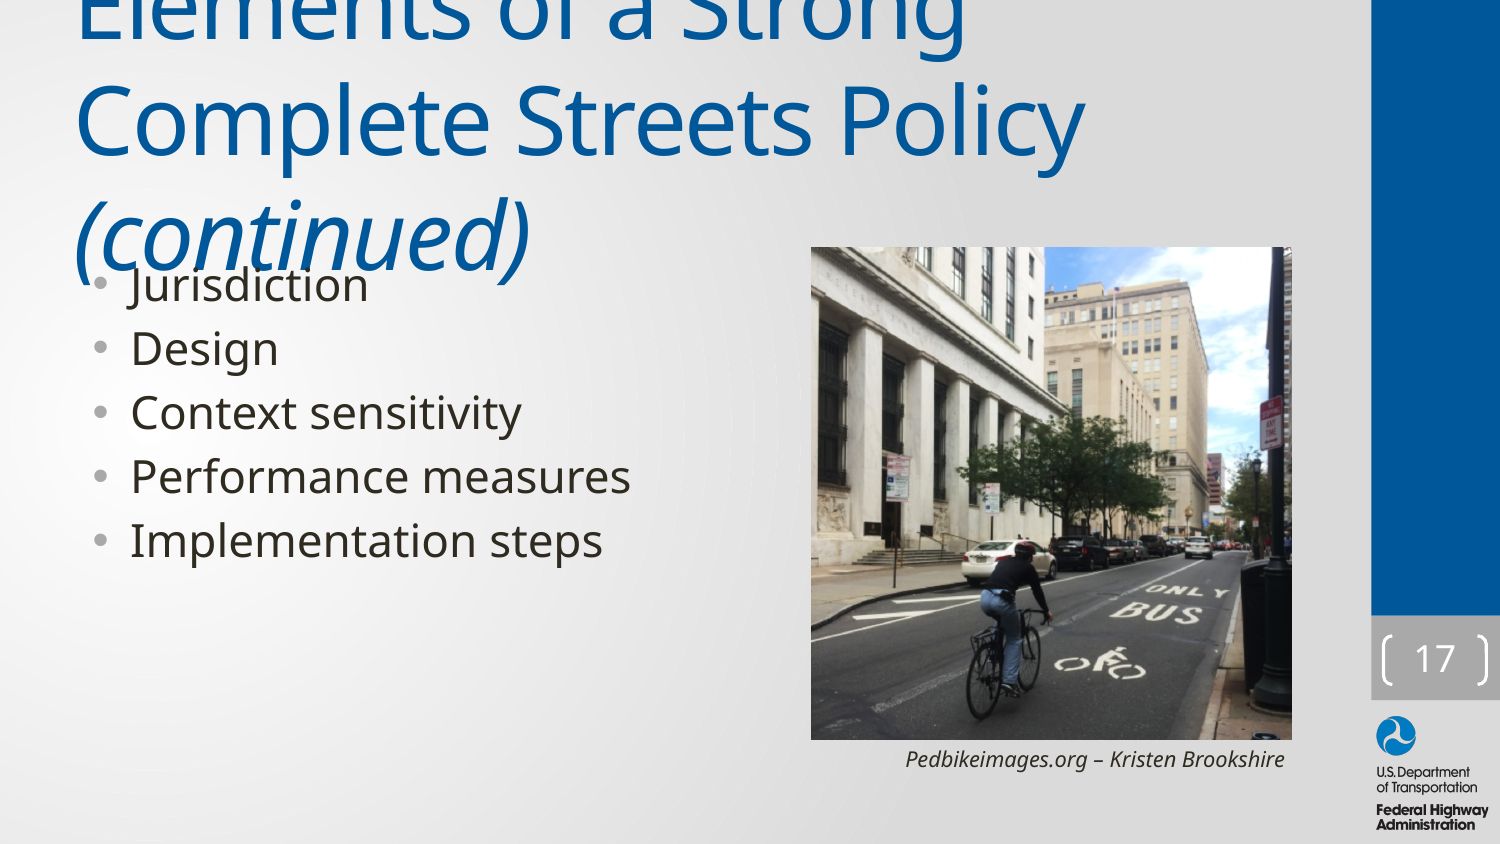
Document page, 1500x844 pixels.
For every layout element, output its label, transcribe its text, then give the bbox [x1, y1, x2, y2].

slide_number 17 [1381, 634, 1488, 687]
list Jurisdiction Design Context sensitivity Performance measures Implementation steps [58, 247, 1309, 788]
title Elements of a Strong Complete Streets Policy (continued) [58, 46, 1309, 187]
text_box Pedbikeimages.org – Kristen Brookshire [801, 739, 1301, 779]
picture [804, 247, 1298, 739]
